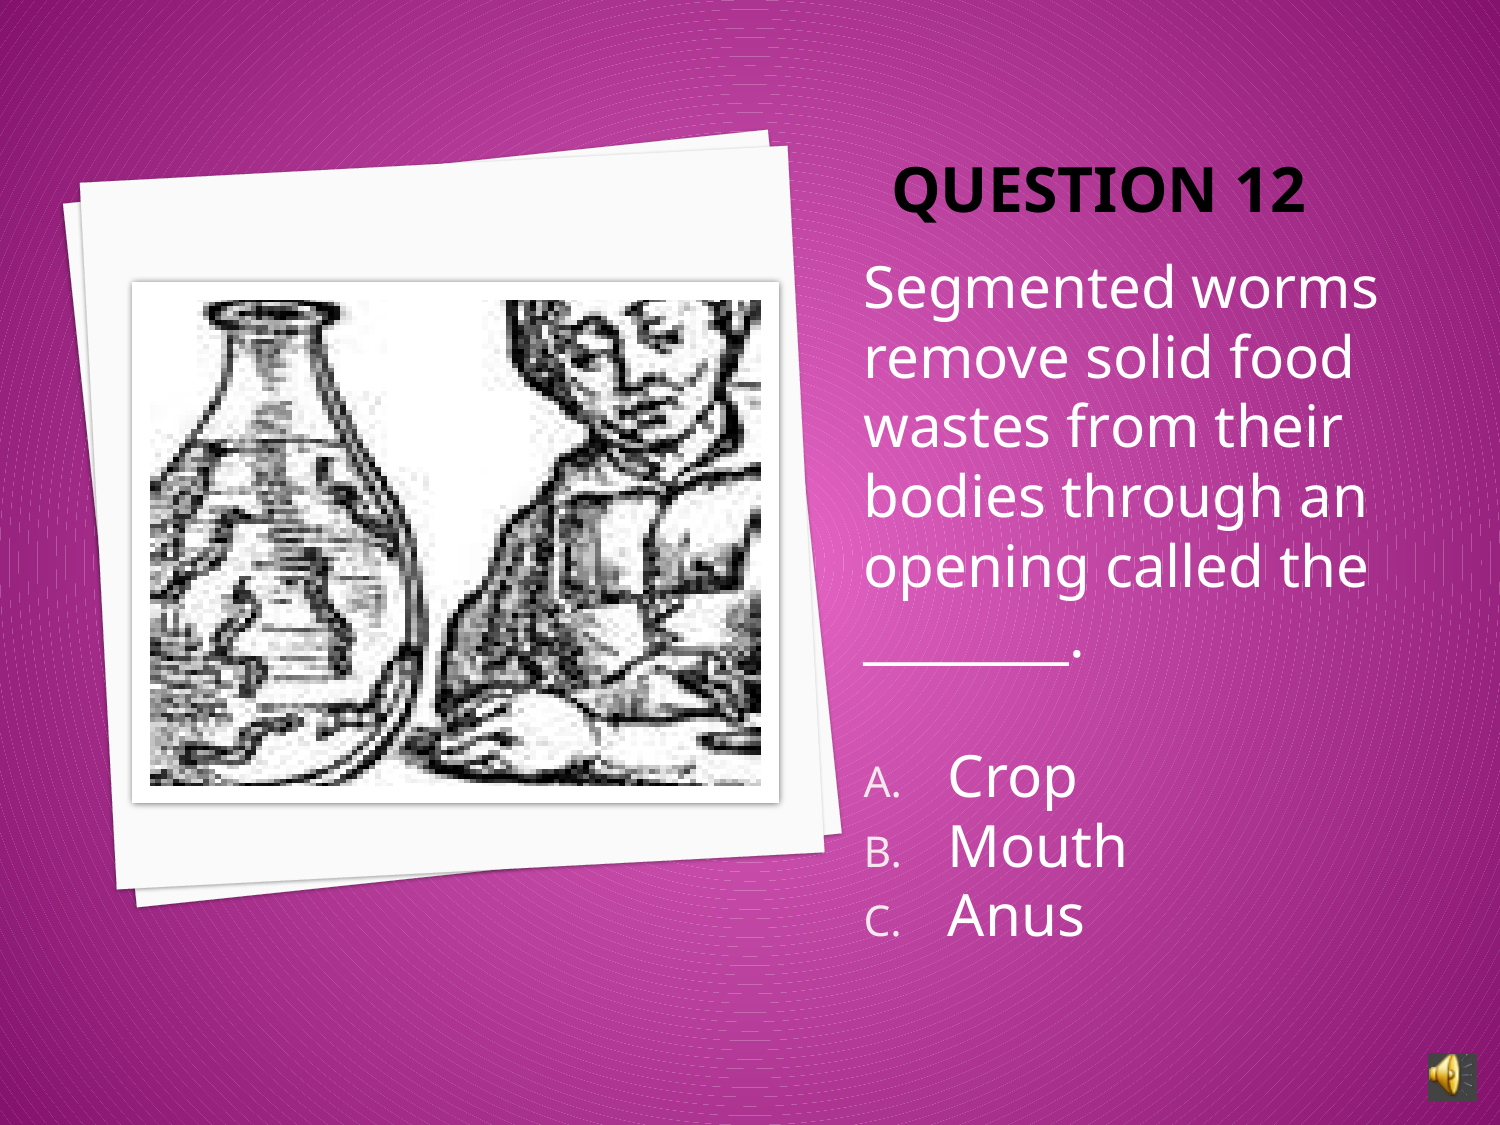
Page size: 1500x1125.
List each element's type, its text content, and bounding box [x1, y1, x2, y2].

list Segmented worms remove solid food wastes from their bodies through an opening called the ________. Crop Mouth Anus [849, 249, 1447, 1088]
title Question 12 [884, 37, 1447, 225]
picture [149, 299, 762, 787]
picture [1427, 1052, 1479, 1104]
